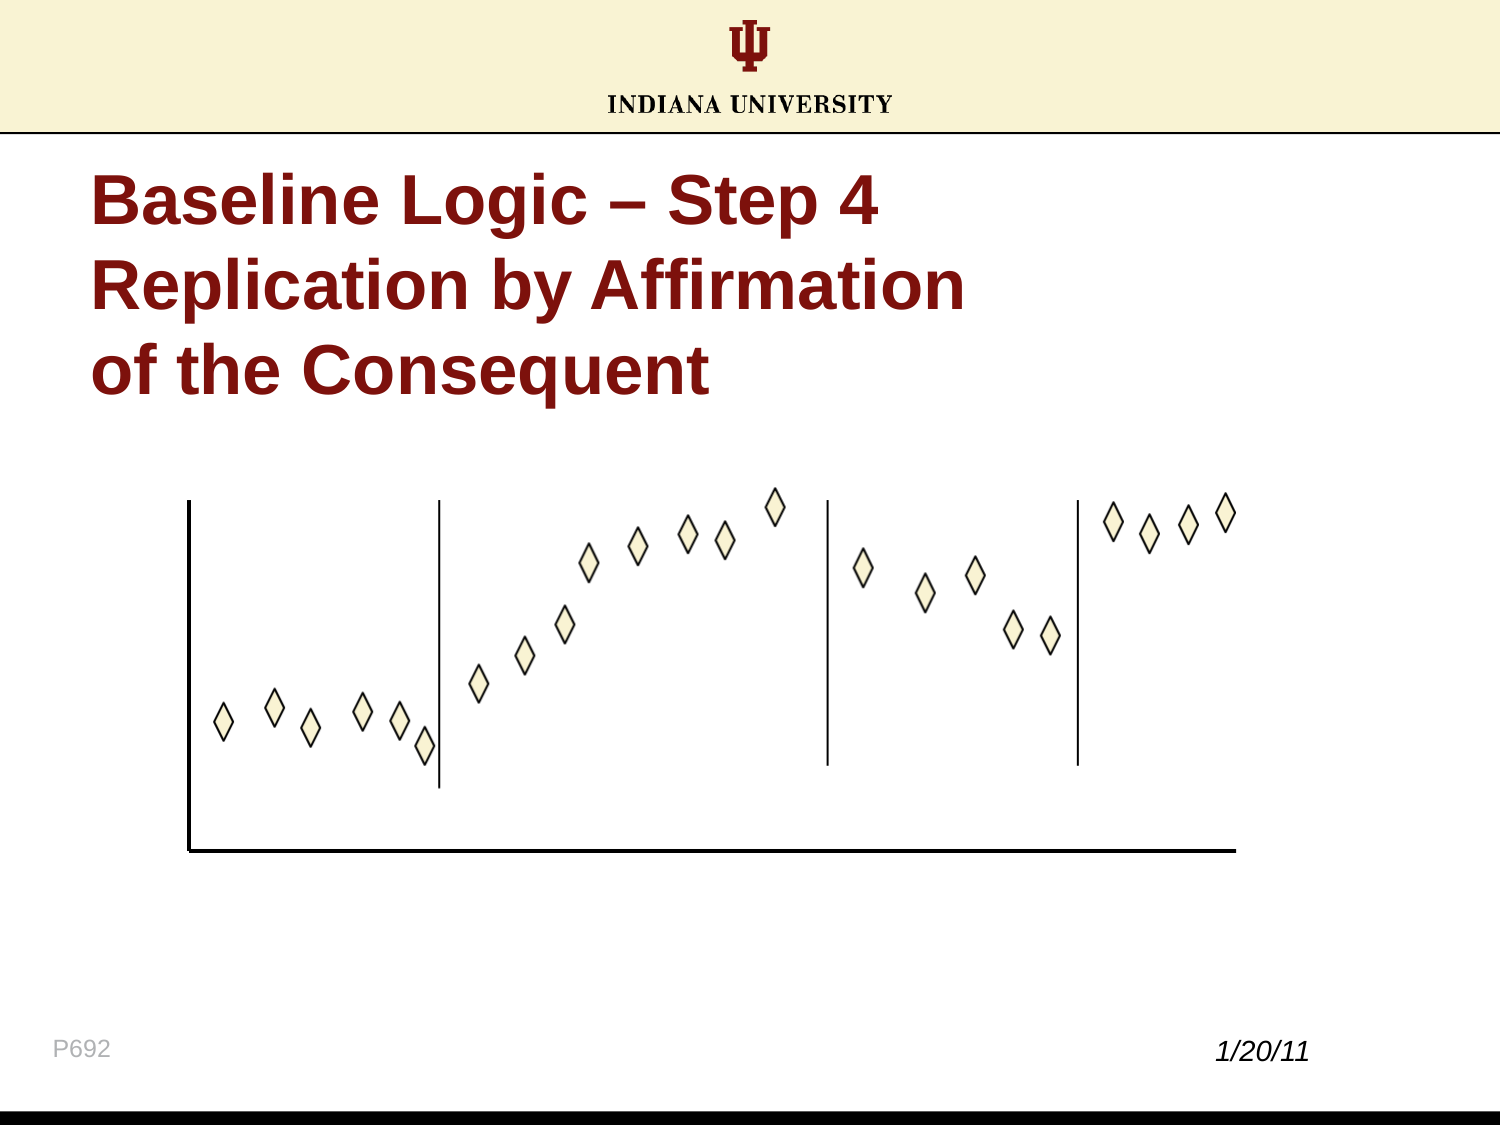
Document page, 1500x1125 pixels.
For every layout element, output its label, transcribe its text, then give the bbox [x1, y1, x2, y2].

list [187, 487, 1237, 853]
title Baseline Logic – Step 4 Replication by Affirmation of the Consequent [75, 187, 1417, 375]
picture [608, 20, 892, 113]
footer P692 [37, 1024, 851, 1076]
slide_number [1199, 1024, 1463, 1076]
